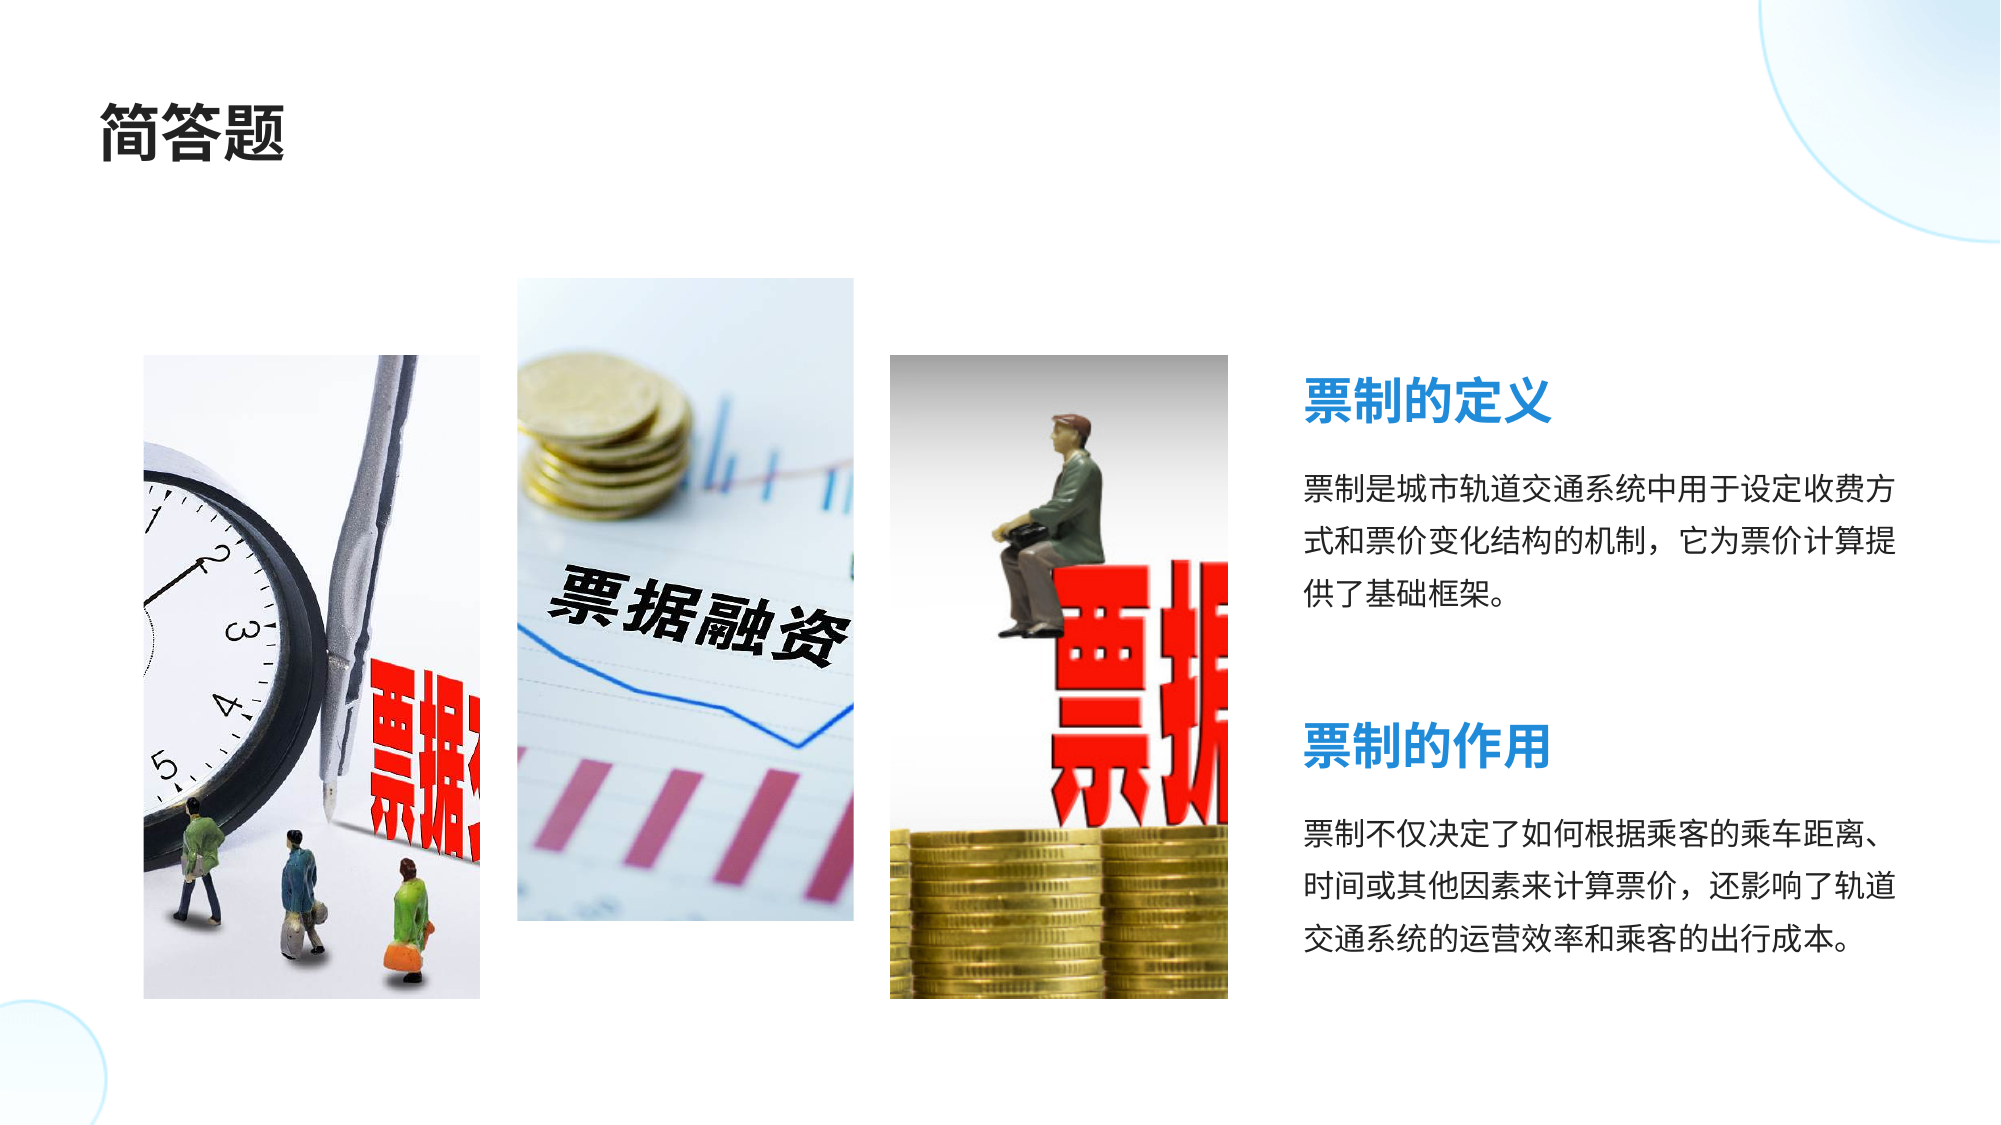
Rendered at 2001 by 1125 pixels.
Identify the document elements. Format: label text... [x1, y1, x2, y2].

text_box 票制不仅决定了如何根据乘客的乘车距离、时间或其他因素来计算票价，还影响了轨道交通系统的运营效率和乘客的出行成本。 [1288, 791, 1918, 1030]
text_box 票制的定义 [1288, 342, 1880, 437]
text_box 简答题 [78, 43, 1922, 189]
picture [0, 0, 2001, 1125]
text_box 票制的作用 [1287, 676, 1880, 782]
text_box 票制是城市轨道交通系统中用于设定收费方式和票价变化结构的机制，它为票价计算提供了基础框架。 [1288, 446, 1918, 688]
